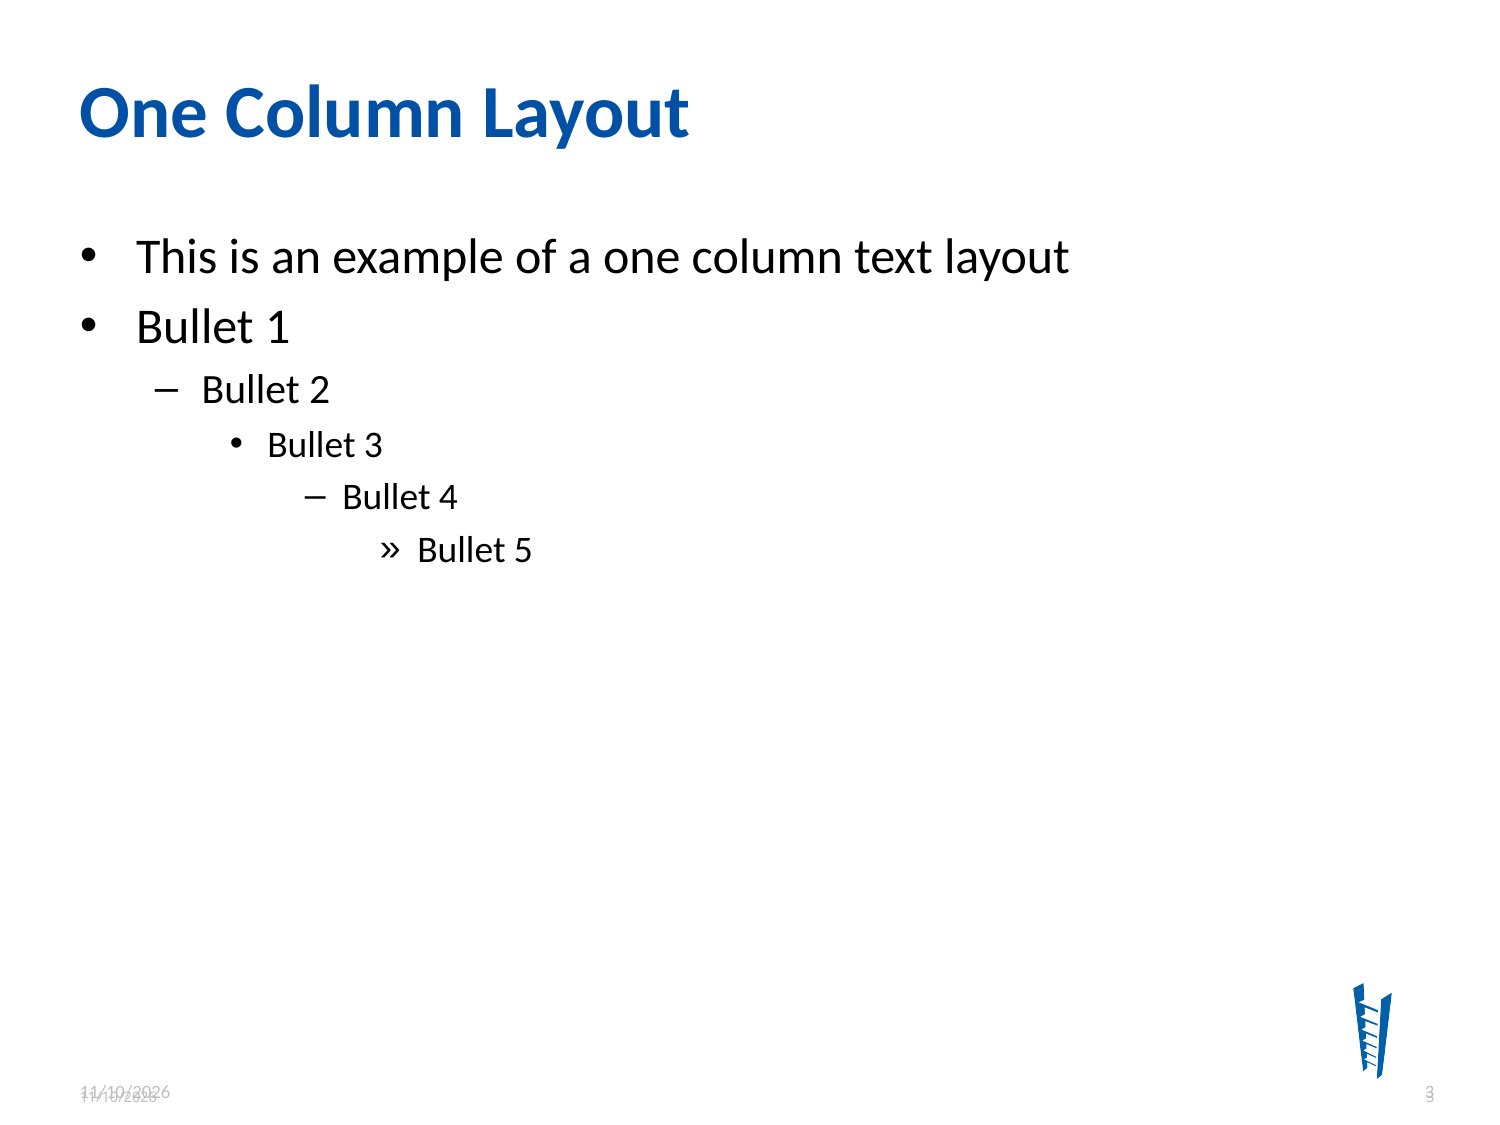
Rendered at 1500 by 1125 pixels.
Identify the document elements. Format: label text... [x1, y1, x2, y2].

text_box 3 [1216, 1084, 1435, 1111]
title One Column Layout [79, 44, 1435, 171]
text_box 12/30/24 [79, 1084, 298, 1111]
picture [1353, 994, 1392, 1079]
list This is an example of a one column text layout Bullet 1 Bullet 2 Bullet 3 Bullet 4 Bullet 5 [79, 216, 1435, 994]
